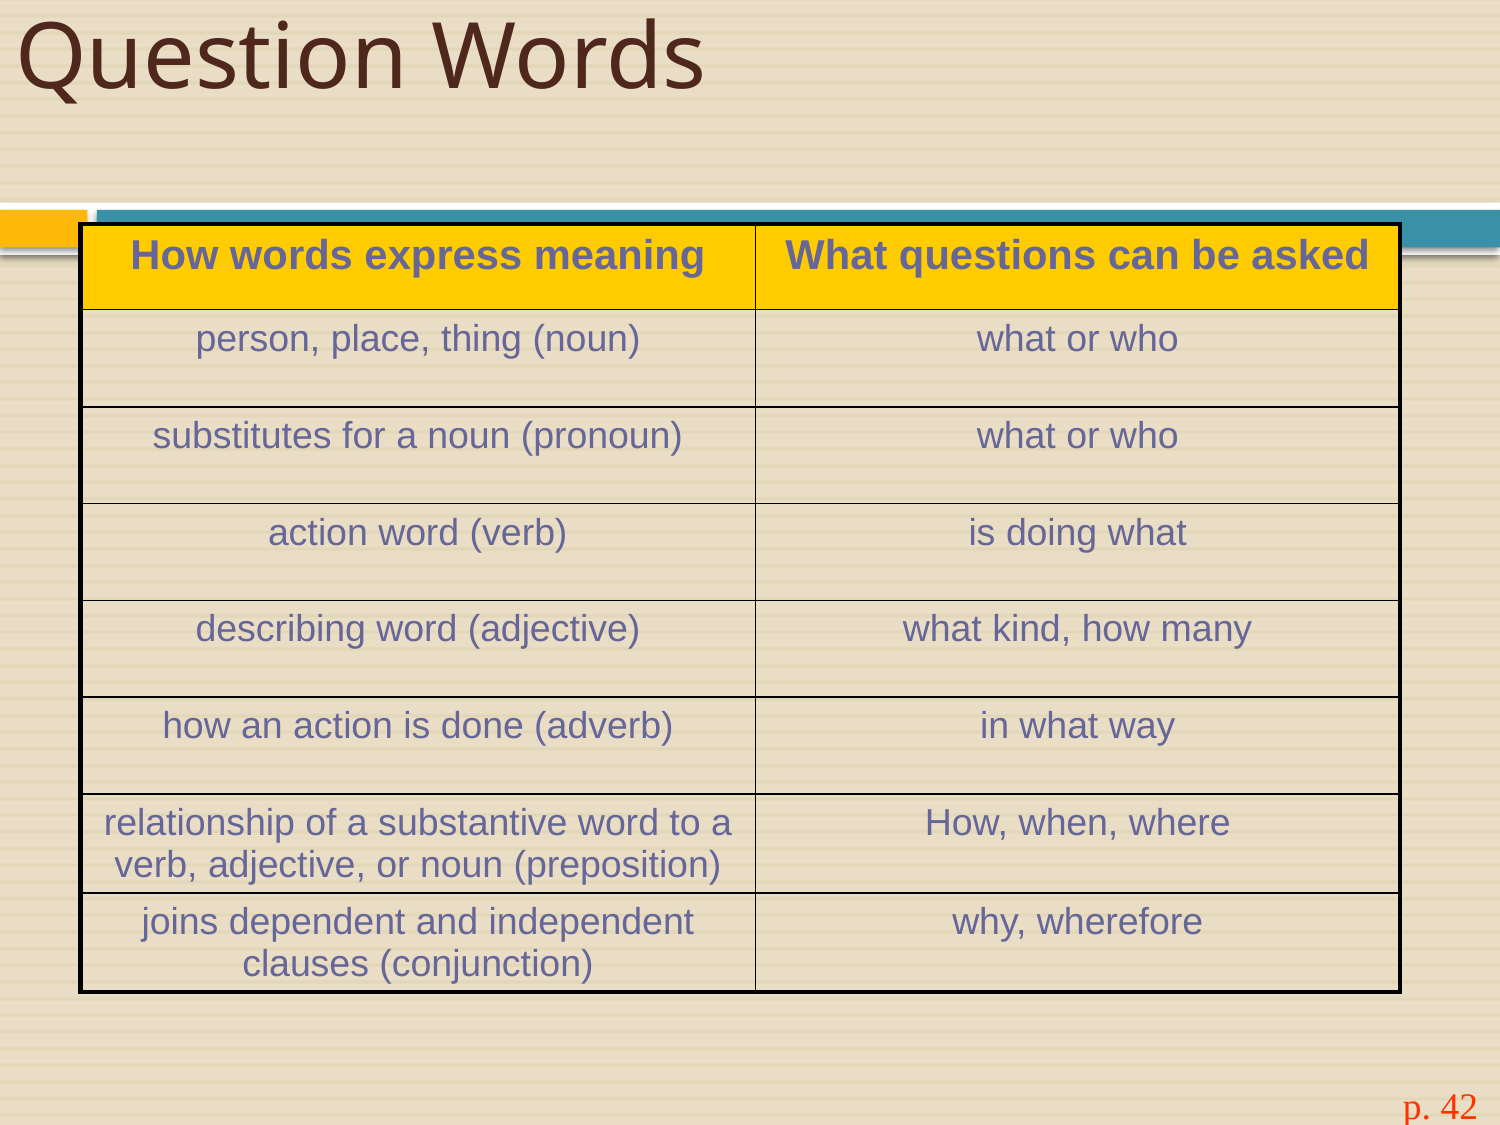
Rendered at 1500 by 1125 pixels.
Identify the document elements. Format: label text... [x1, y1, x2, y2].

table_cell describing word (adjective) [83, 601, 755, 696]
table_cell How, when, where [756, 795, 1398, 892]
table_cell what or who [756, 310, 1398, 406]
table_cell how an action is done (adverb) [83, 698, 755, 793]
table_header What questions can be asked [756, 226, 1398, 309]
text_box p. 42 [1388, 1075, 1500, 1125]
table_cell relationship of a substantive word to a verb, adjective, or noun (preposition) [83, 795, 755, 892]
table_header How words express meaning [83, 226, 755, 309]
table_cell why, wherefore [756, 894, 1398, 990]
table_cell is doing what [756, 504, 1398, 600]
table_cell what kind, how many [756, 601, 1398, 696]
table_cell what or who [756, 408, 1398, 503]
table_cell substitutes for a noun (pronoun) [83, 408, 755, 503]
title Question Words [0, 0, 1276, 104]
table_cell joins dependent and independent clauses (conjunction) [83, 894, 755, 990]
table_cell action word (verb) [83, 504, 755, 600]
table_cell person, place, thing (noun) [83, 310, 755, 406]
table_cell in what way [756, 698, 1398, 793]
